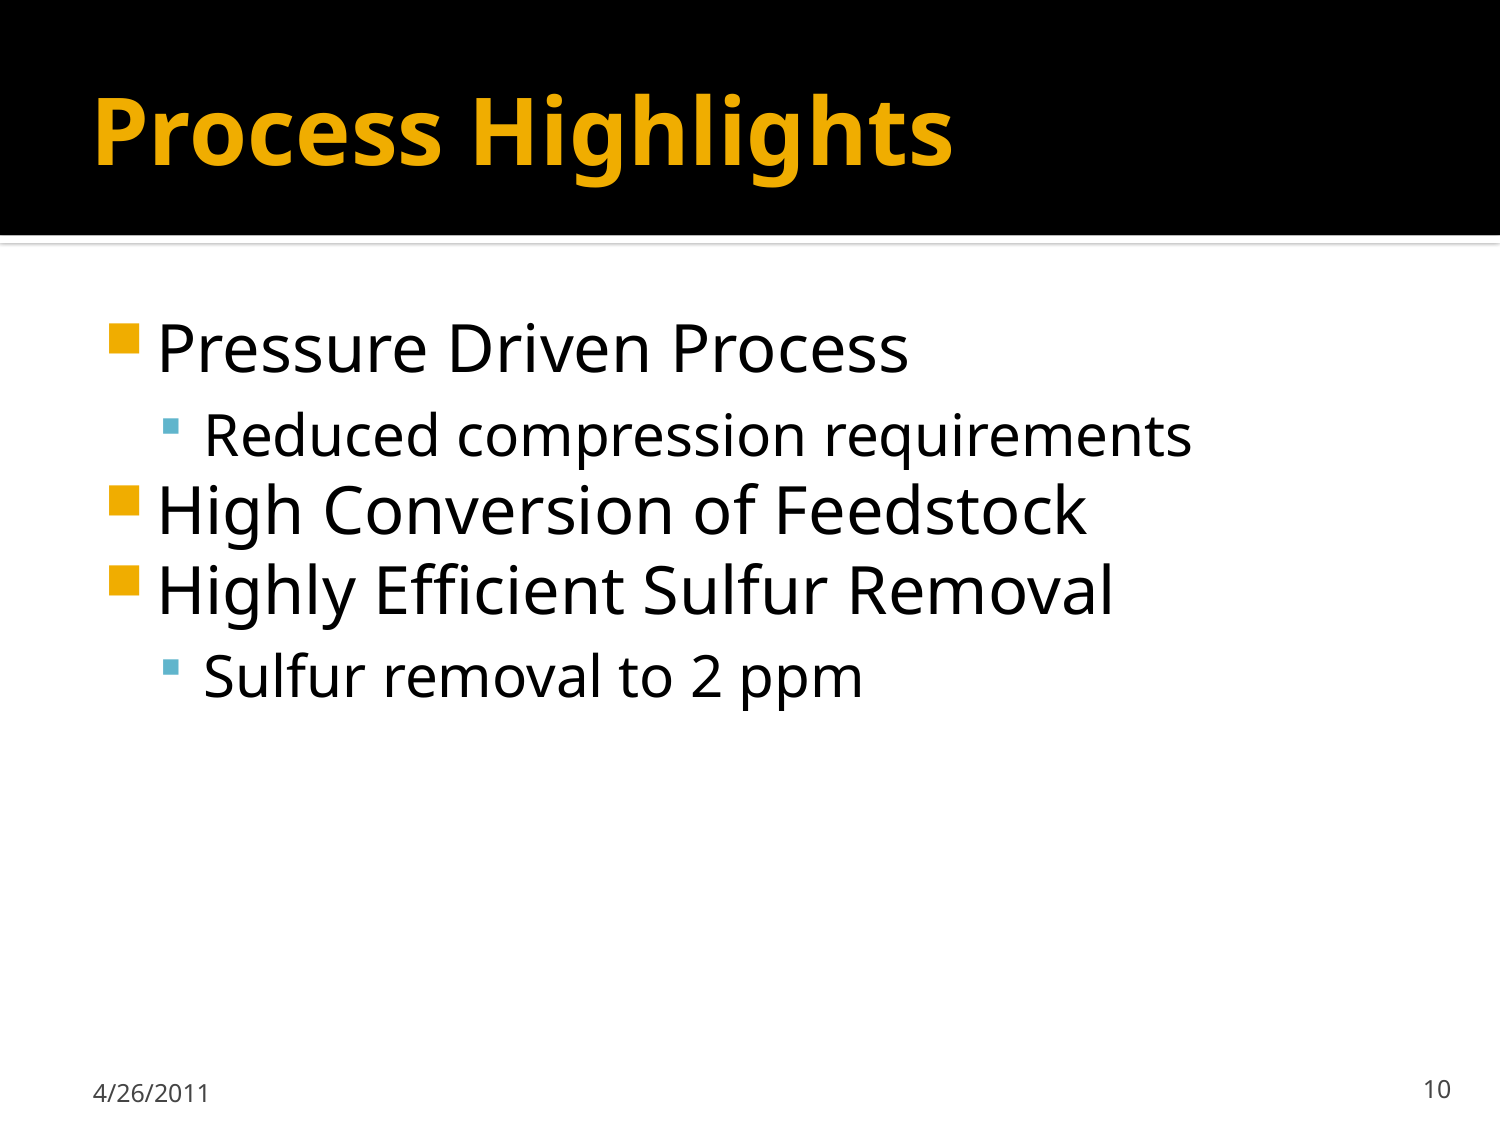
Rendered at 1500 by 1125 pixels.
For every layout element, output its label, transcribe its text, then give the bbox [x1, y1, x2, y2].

slide_number 10 [1345, 1062, 1467, 1108]
title Process Highlights [75, 25, 1425, 231]
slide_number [75, 1062, 425, 1108]
list Pressure Driven Process Reduced compression requirements High Conversion of Feedstock Highly Efficient Sulfur Removal Sulfur removal to 2 ppm [75, 291, 1425, 1050]
